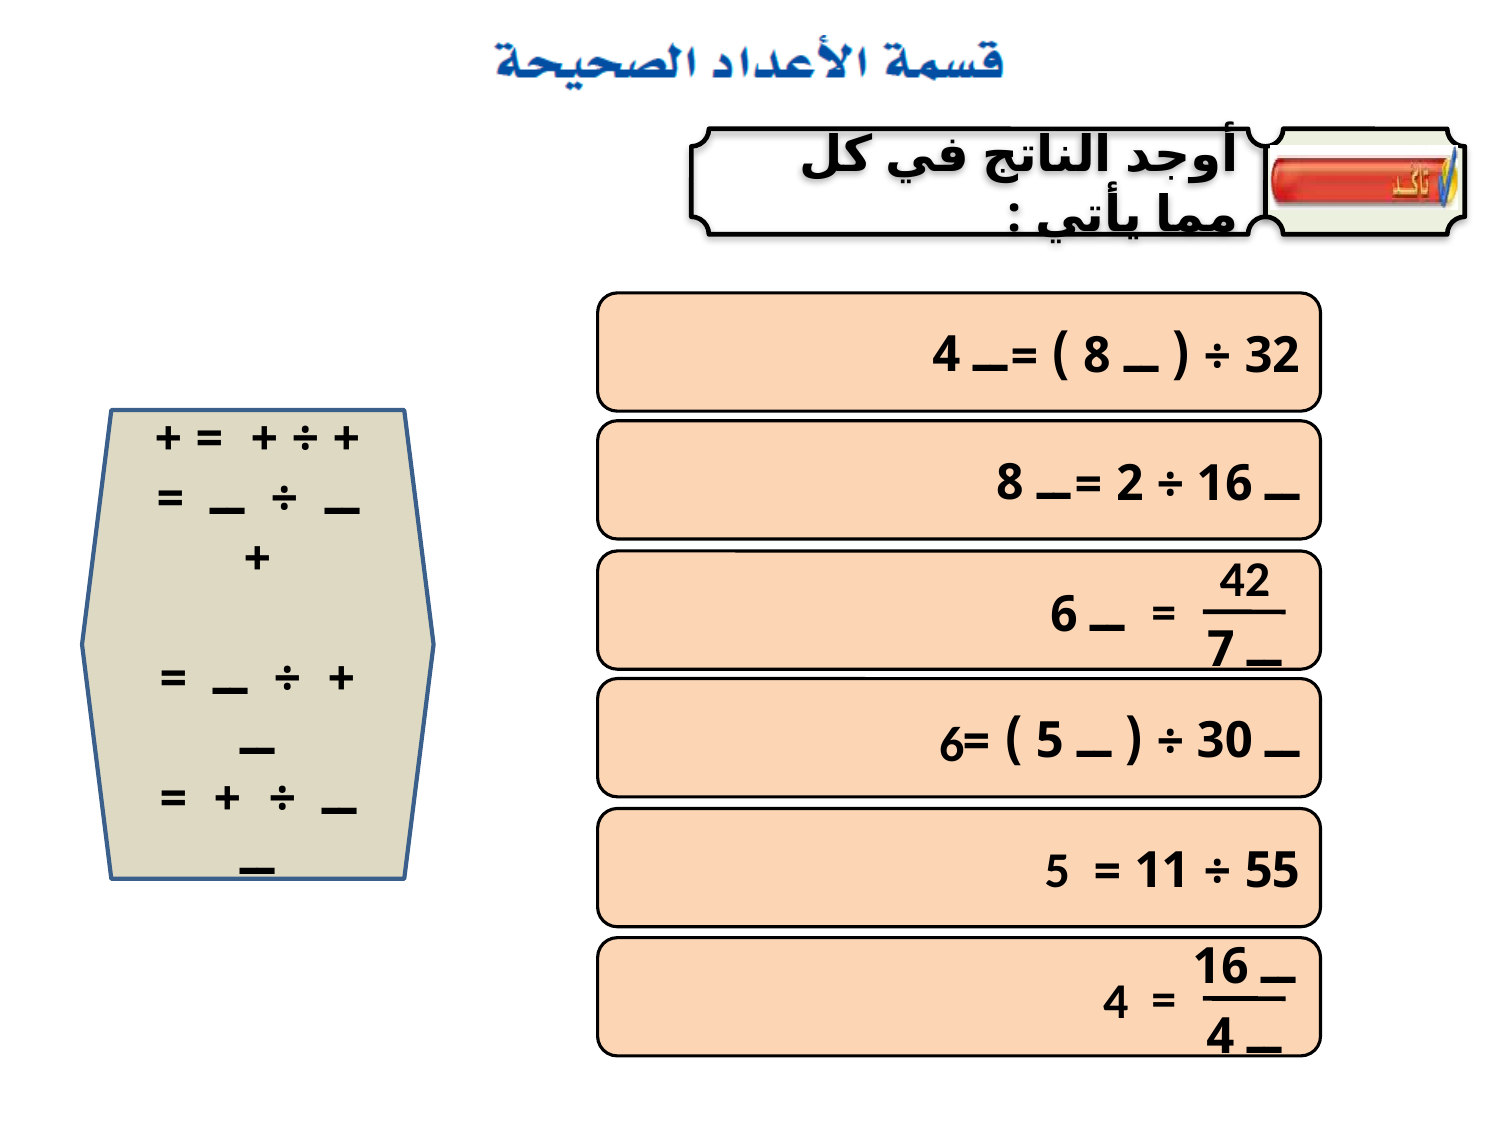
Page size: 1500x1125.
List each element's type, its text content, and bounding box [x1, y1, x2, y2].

text_box 55 ÷ 11 = [597, 808, 1321, 926]
text_box + ÷ + = + ــ ÷ ــ = + + ÷ ــ = ــ ــ ÷ + = ــ [79, 407, 436, 881]
picture [492, 34, 1008, 92]
text_box ــ 8 [966, 444, 1102, 515]
text_box 32 ÷ ( ــ 8 ) = [597, 292, 1321, 412]
text_box 5 [989, 831, 1126, 903]
text_box 6 [884, 706, 1020, 777]
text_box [597, 927, 1321, 1069]
text_box ــ 4 [902, 316, 1039, 387]
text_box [691, 128, 1466, 235]
text_box ــ 16 ÷ 2 = [597, 420, 1321, 539]
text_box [597, 541, 1321, 683]
text_box ــ 30 ÷ ( ــ 5 ) = [597, 689, 1321, 797]
